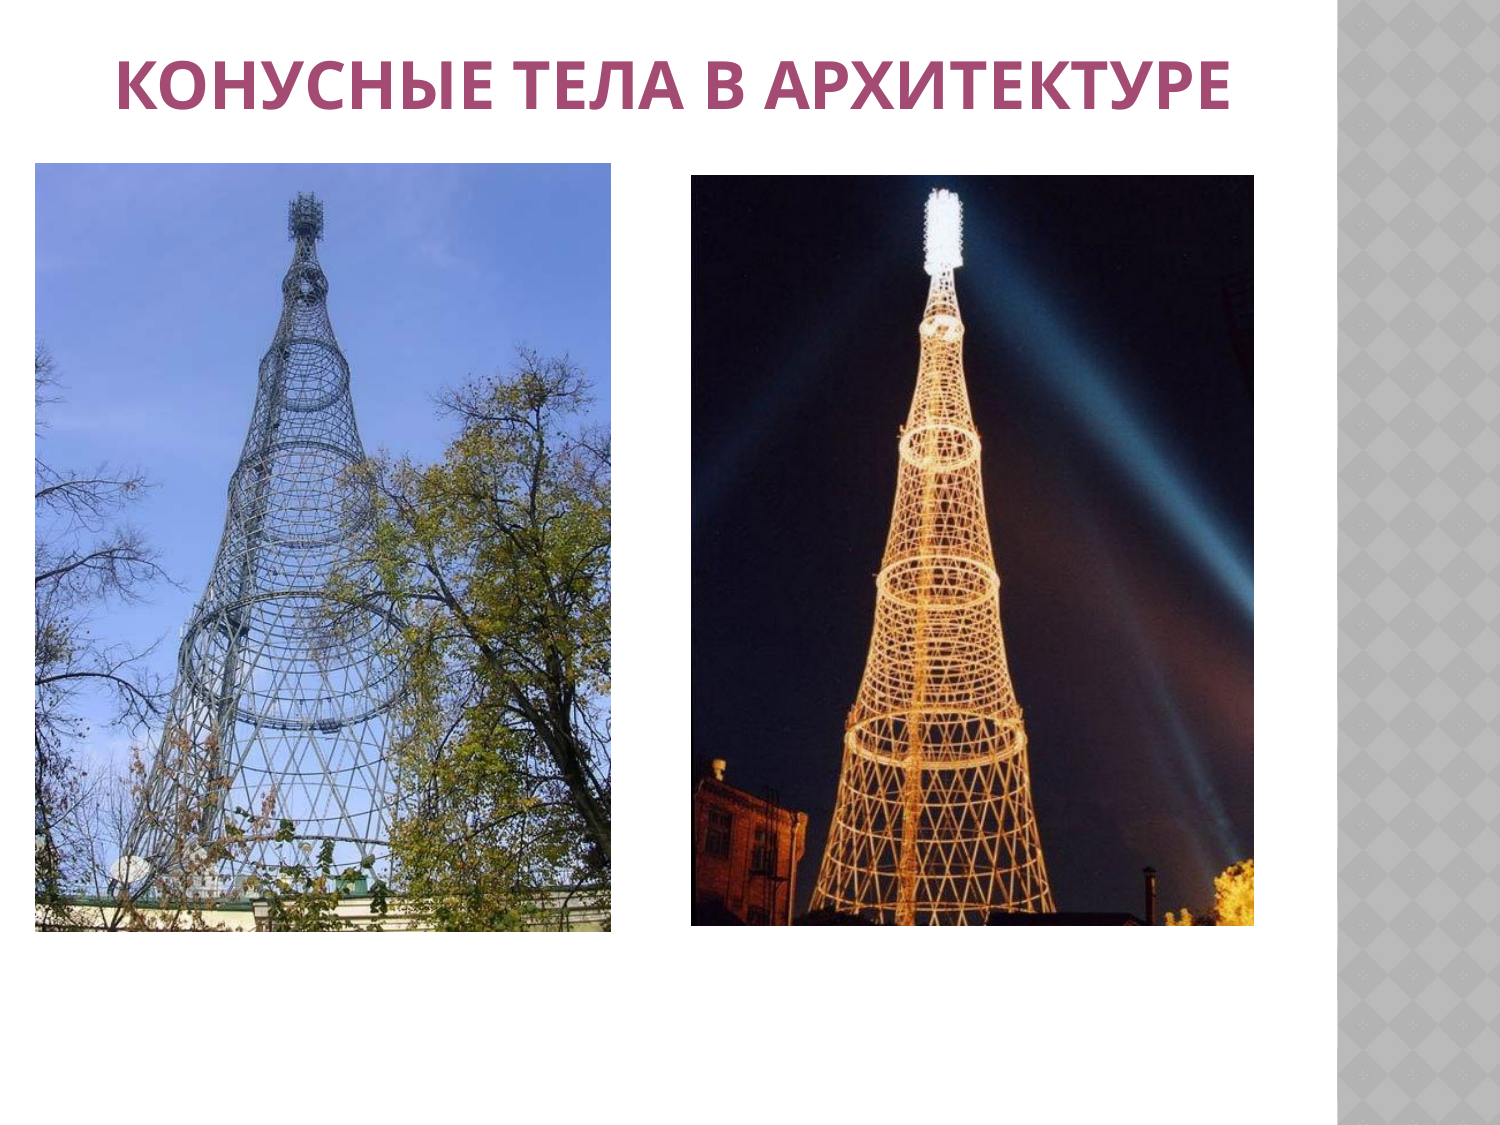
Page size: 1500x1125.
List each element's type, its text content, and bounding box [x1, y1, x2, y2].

text_box Конусные тела в архитектуре [11, 35, 1336, 170]
picture [34, 163, 611, 932]
picture [690, 175, 1255, 927]
